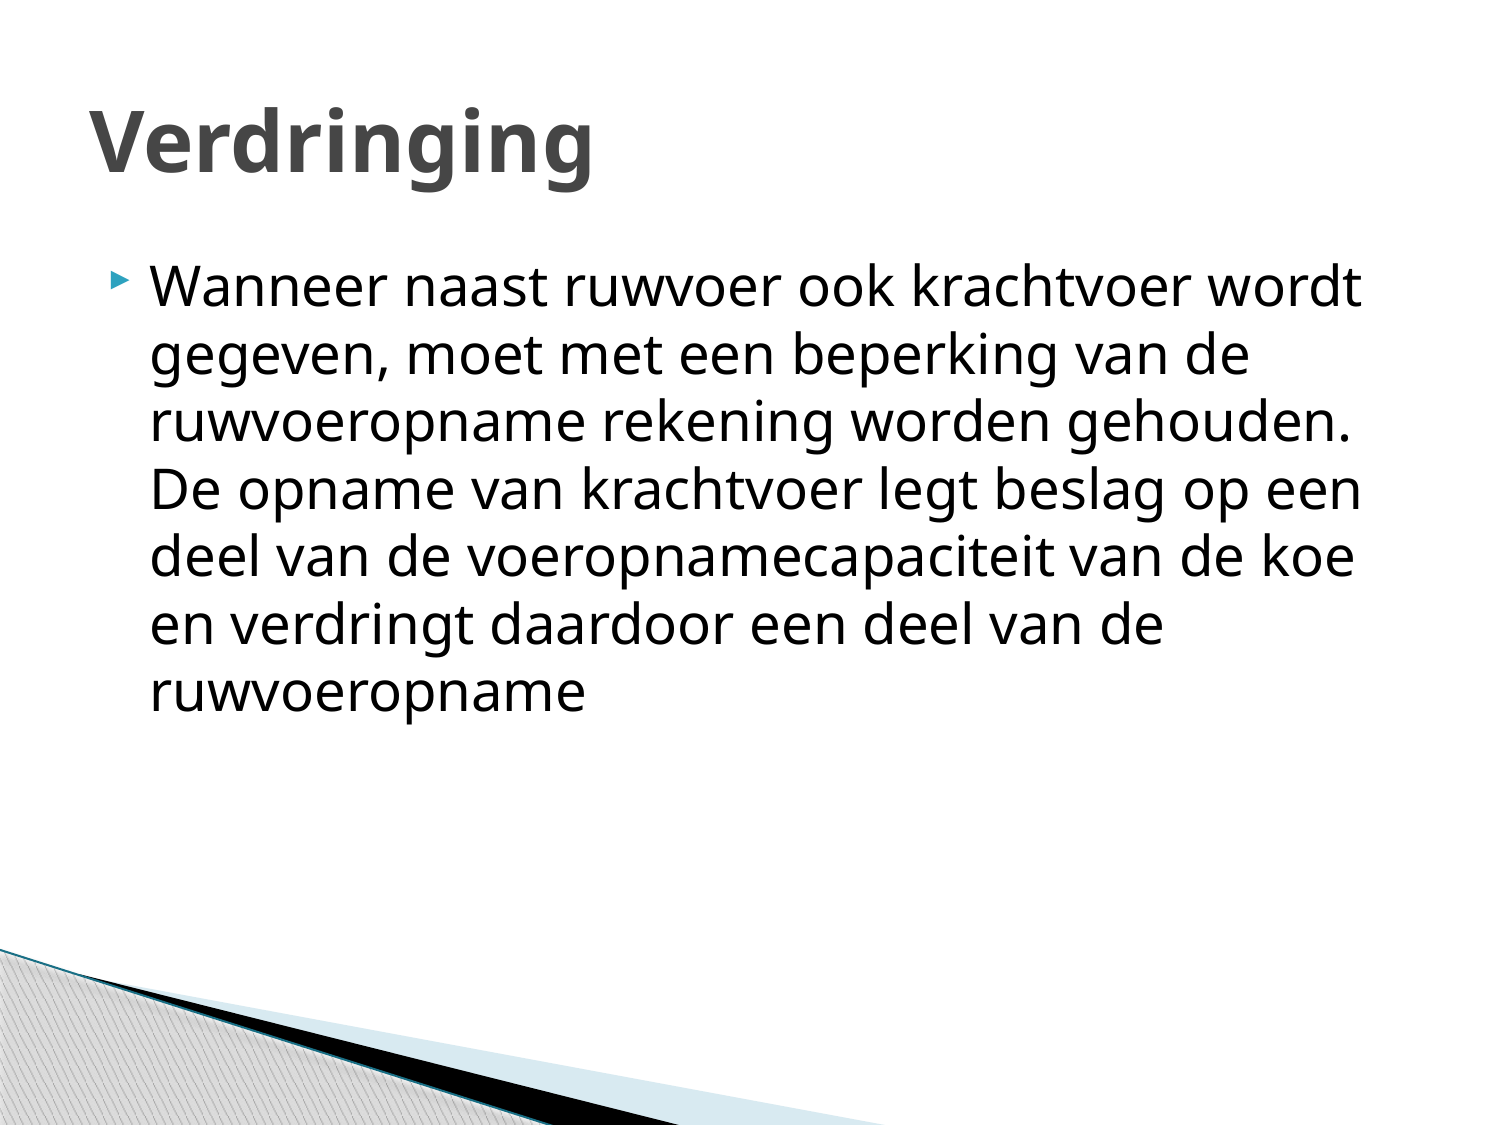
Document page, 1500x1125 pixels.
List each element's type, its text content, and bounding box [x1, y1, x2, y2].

title Verdringing [75, 45, 1425, 233]
list Wanneer naast ruwvoer ook krachtvoer wordt gegeven, moet met een beperking van de ruwvoeropname rekening worden gehouden. De opname van krachtvoer legt beslag op een deel van de voeropnamecapaciteit van de koe en verdringt daardoor een deel van de ruwvoeropname [75, 243, 1425, 986]
